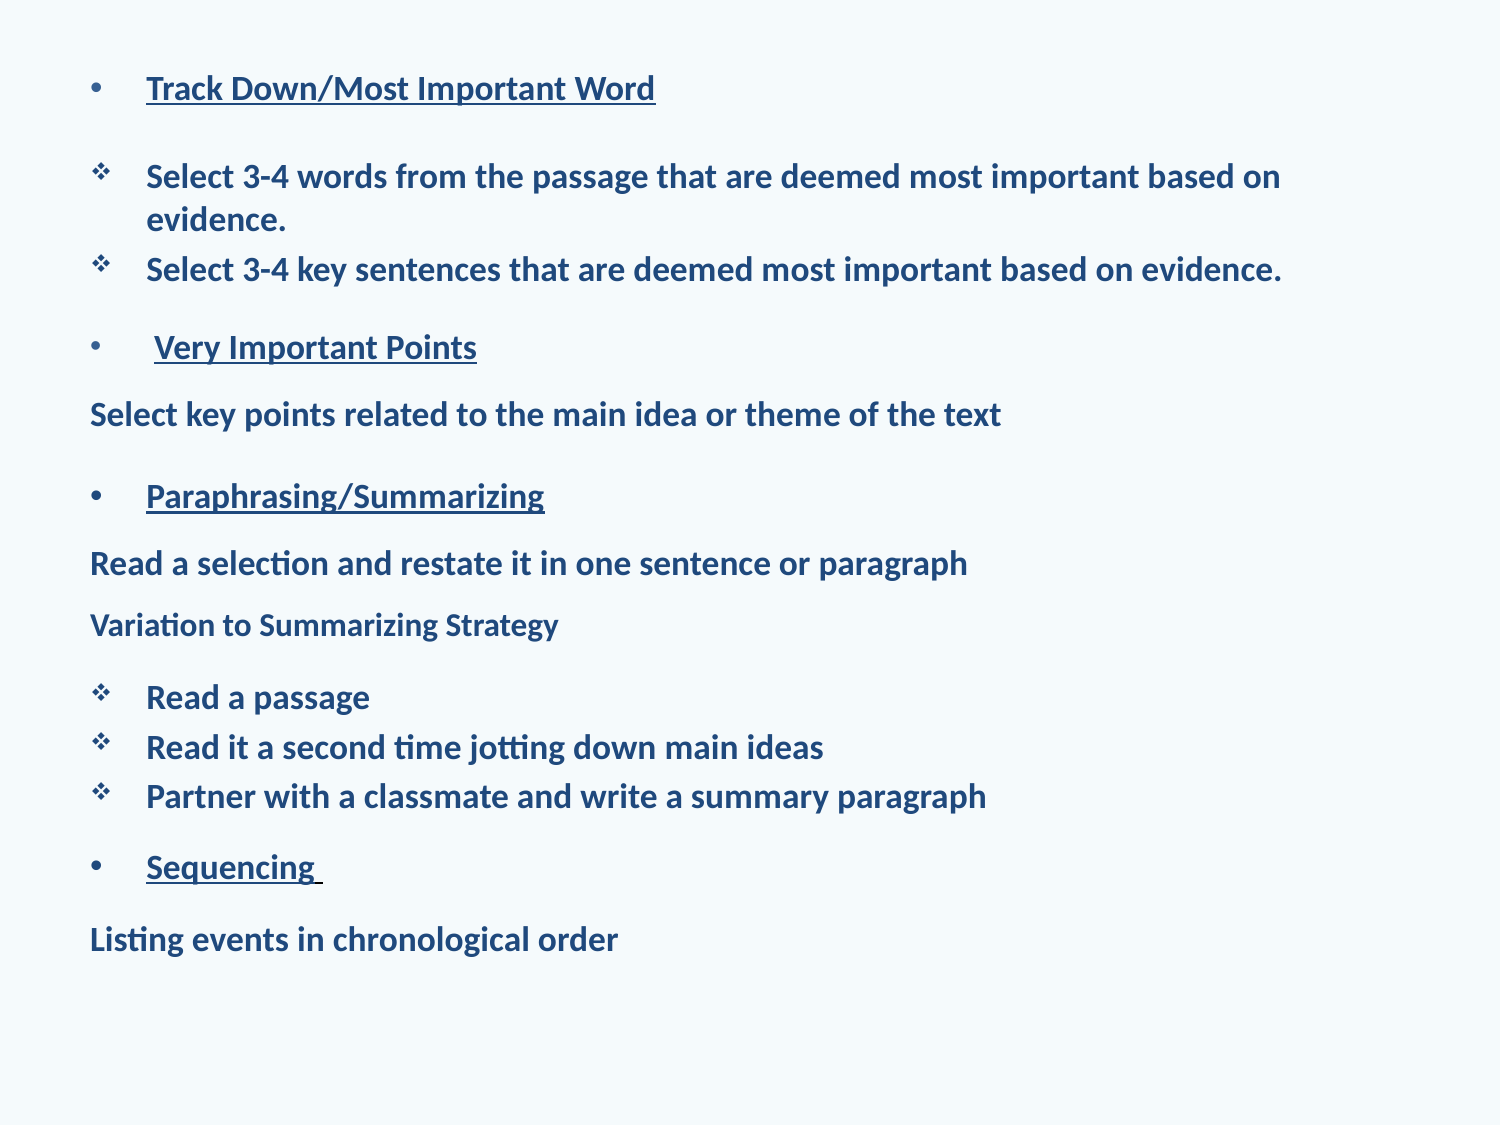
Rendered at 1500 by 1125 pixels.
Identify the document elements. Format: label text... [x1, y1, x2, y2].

list Track Down/Most Important Word Select 3-4 words from the passage that are deemed most important based on evidence. Select 3-4 key sentences that are deemed most important based on evidence. Very Important Points Select key points related to the main idea or theme of the text Paraphrasing/Summarizing Read a selection and restate it in one sentence or paragraph Variation to Summarizing Strategy Read a passage Read it a second time jotting down main ideas Partner with a classmate and write a summary paragraph Sequencing Listing events in chronological order [75, 62, 1425, 1005]
